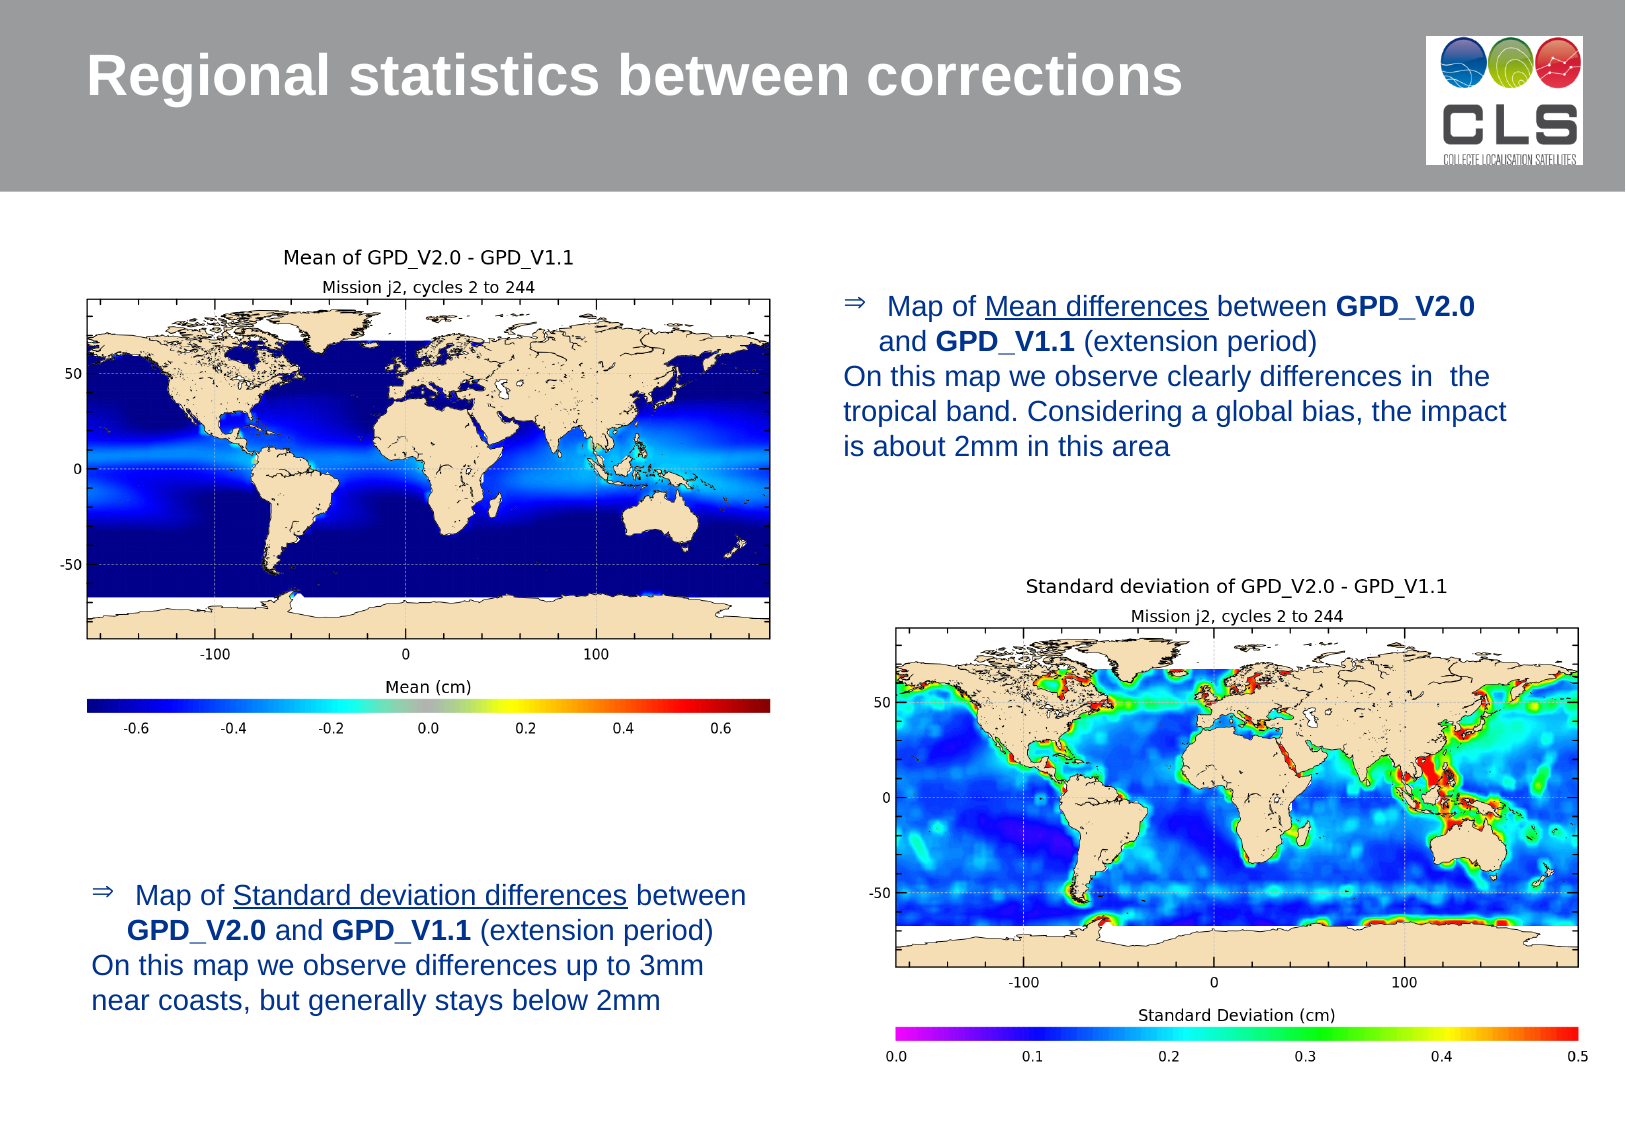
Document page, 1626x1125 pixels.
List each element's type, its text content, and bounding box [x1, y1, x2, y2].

picture [811, 553, 1619, 1091]
text_box Map of Standard deviation differences between GPD_V2.0 and GPD_V1.1 (extension period) On this map we observe differences up to 3mm near coasts, but generally stays below 2mm [76, 869, 786, 1024]
text_box Regional statistics between corrections [71, 40, 1479, 172]
text_box Map of Mean differences between GPD_V2.0 and GPD_V1.1 (extension period) On this map we observe clearly differences in the tropical band. Considering a global bias, the impact is about 2mm in this area [828, 279, 1538, 470]
picture [1426, 36, 1583, 165]
picture [3, 225, 810, 762]
